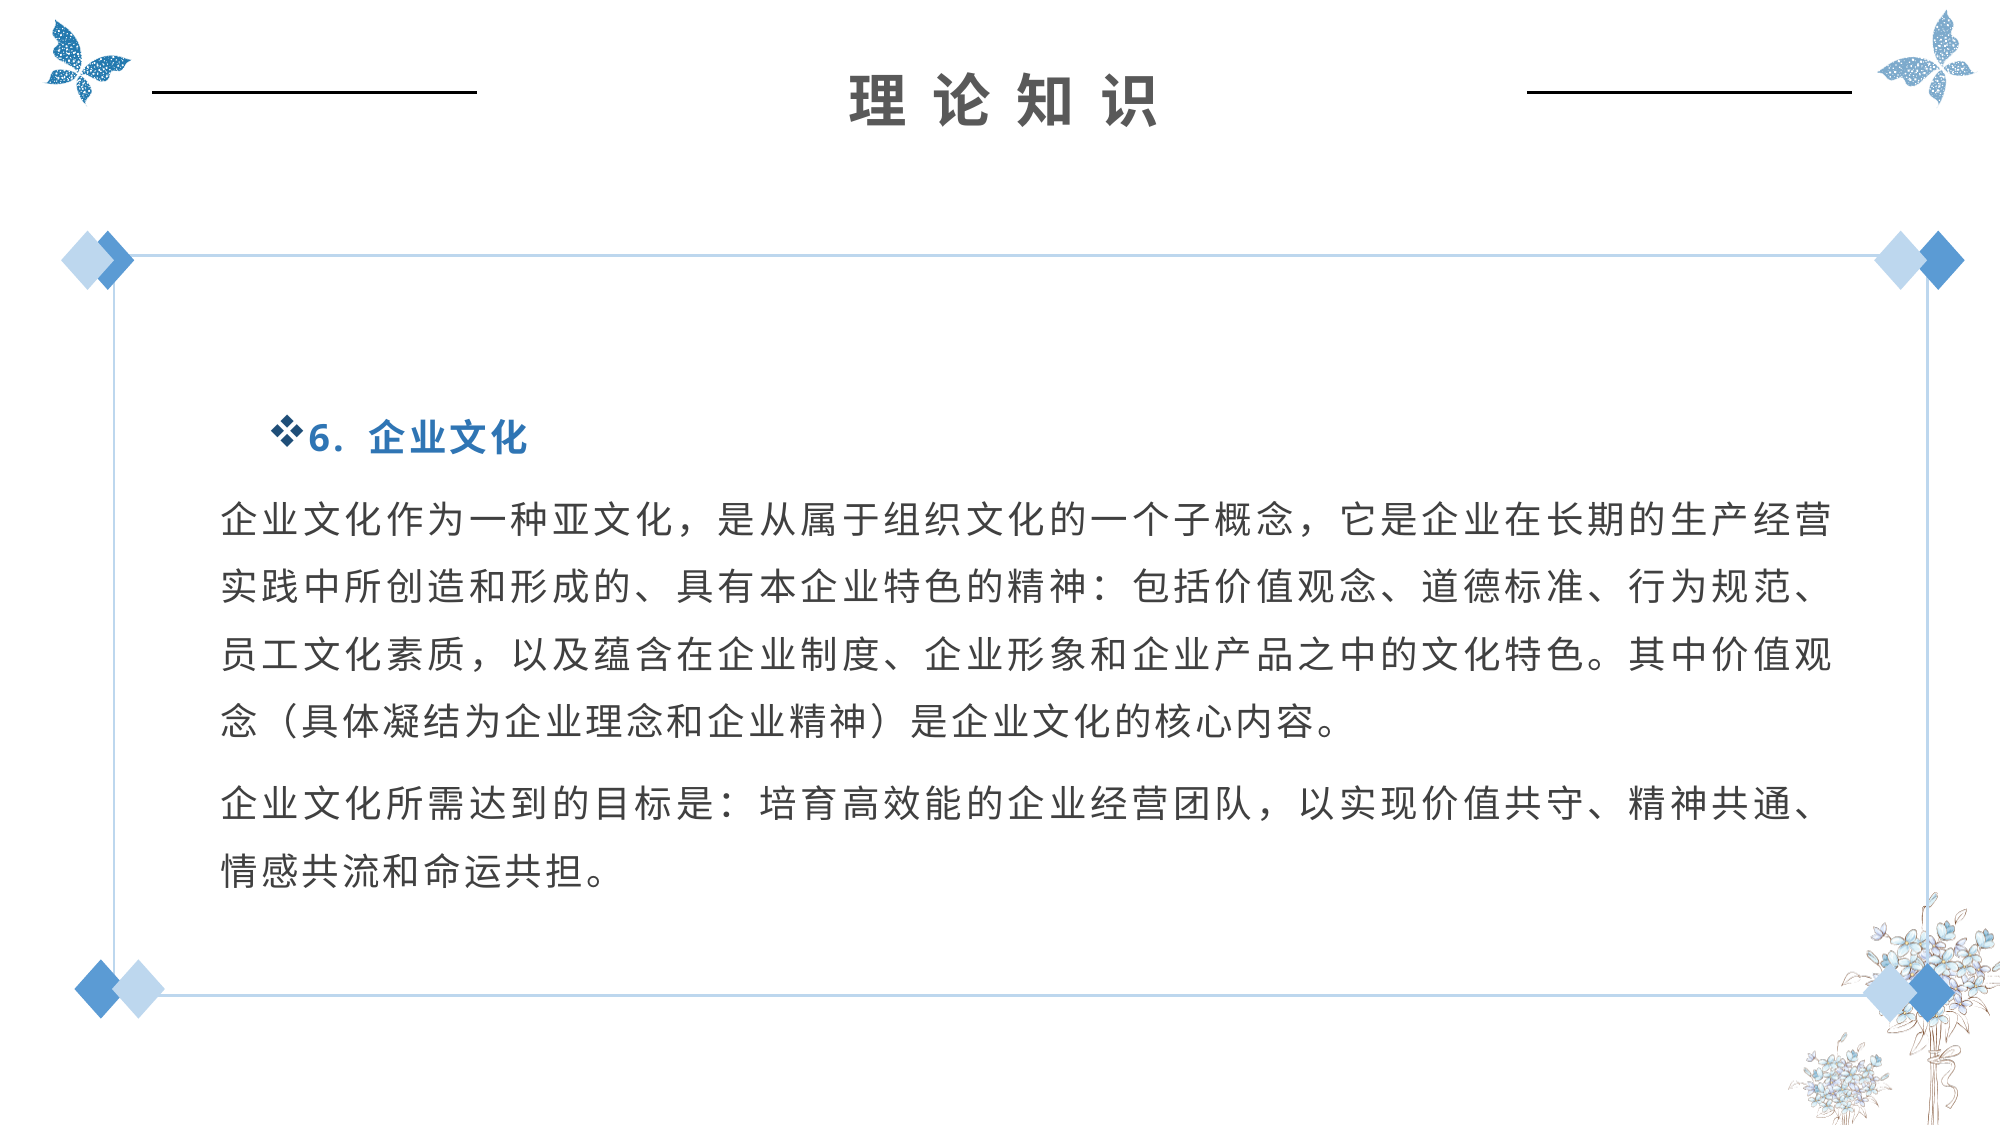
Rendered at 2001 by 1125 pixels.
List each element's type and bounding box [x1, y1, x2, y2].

text_box [61, 230, 1965, 1023]
picture [1788, 892, 2000, 1125]
text_box [151, 55, 1852, 142]
